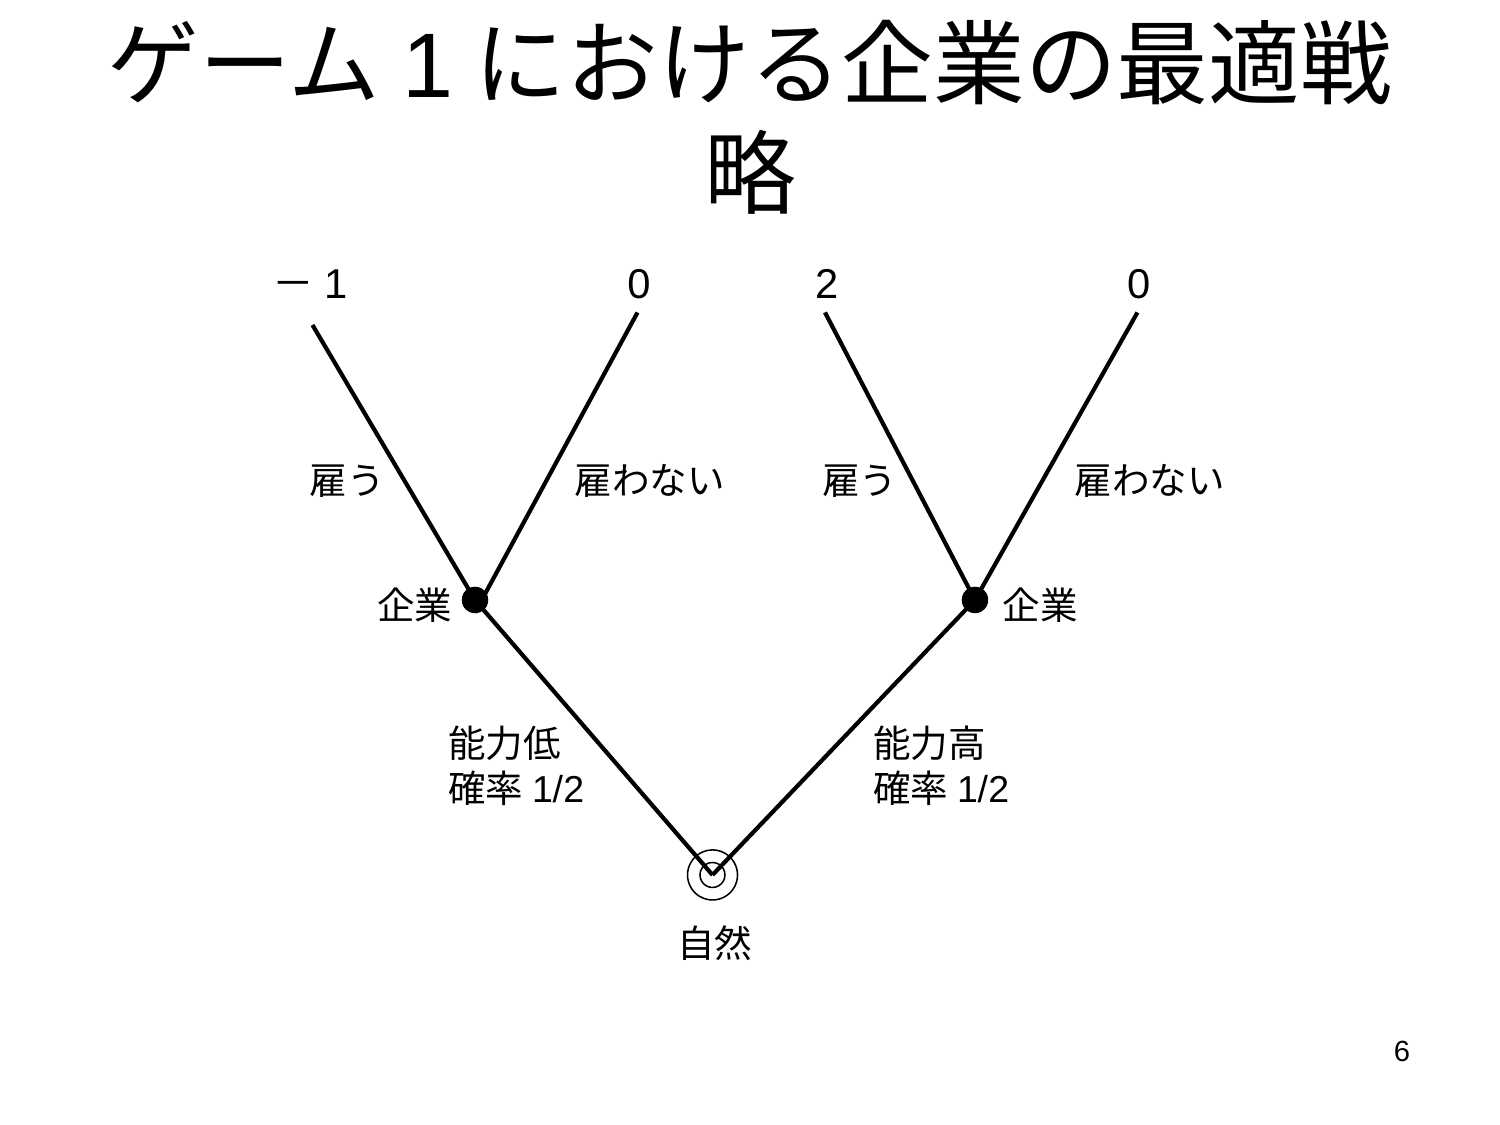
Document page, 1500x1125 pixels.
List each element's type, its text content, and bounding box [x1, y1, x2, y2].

text_box 企業 [362, 574, 468, 635]
text_box 自然 [662, 912, 768, 973]
text_box 能力高 確率1/2 [858, 712, 1024, 818]
text_box 2 [800, 249, 854, 315]
text_box 雇う [807, 449, 912, 510]
text_box 企業 [987, 574, 1093, 635]
text_box 能力低 確率1/2 [433, 712, 599, 818]
text_box 雇わない [559, 449, 740, 510]
text_box －1 [257, 249, 363, 315]
text_box 0 [1112, 249, 1175, 315]
text_box 0 [612, 249, 675, 315]
title ゲーム1における企業の最適戦略 [75, 45, 1425, 188]
text_box 雇う [294, 449, 400, 510]
text_box [962, 587, 987, 613]
text_box [468, 587, 488, 613]
text_box [699, 862, 725, 888]
text_box 雇わない [1059, 449, 1240, 510]
slide_number 6 [1074, 1024, 1426, 1103]
text_box [687, 849, 738, 900]
